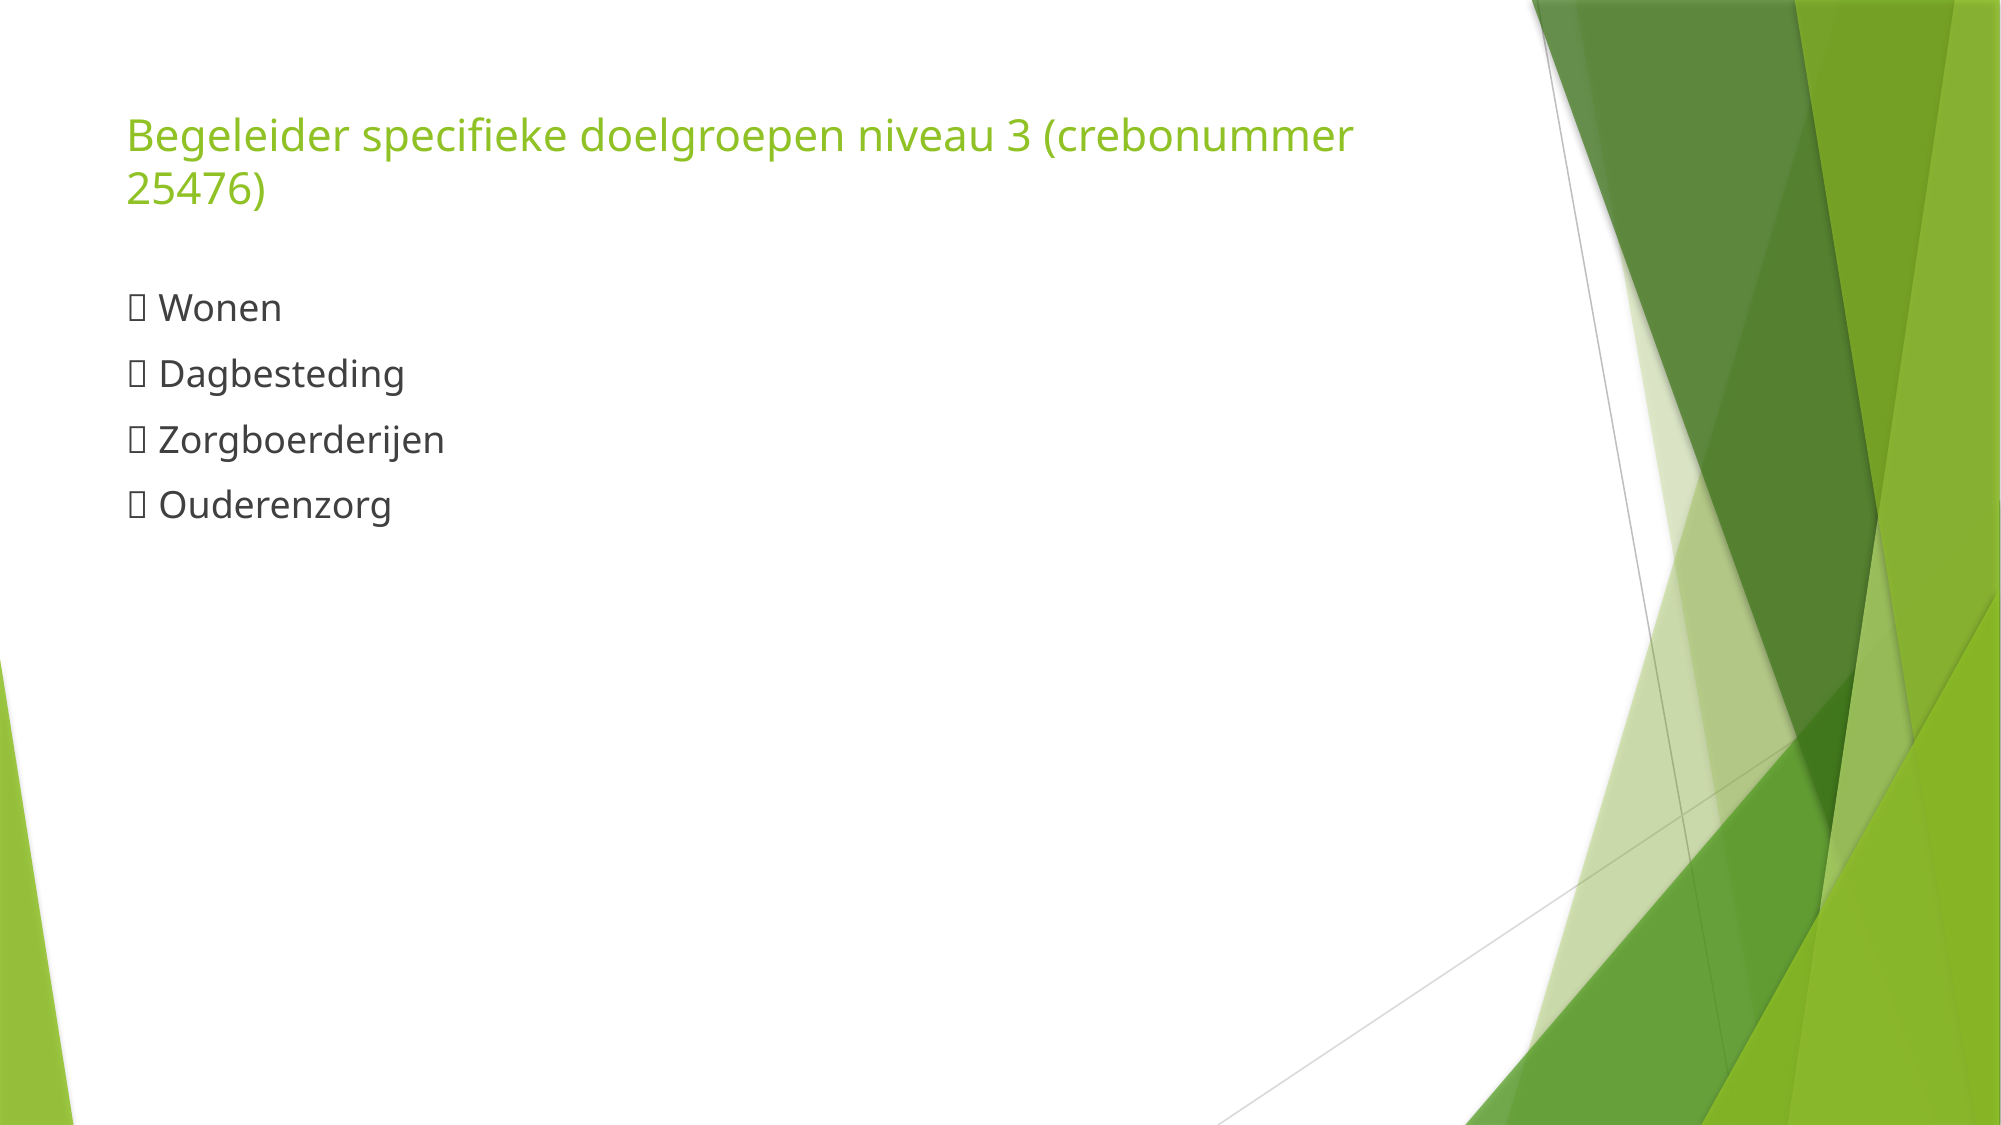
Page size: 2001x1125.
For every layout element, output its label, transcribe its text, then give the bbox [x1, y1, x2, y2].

list  Wonen  Dagbesteding  Zorgboerderijen  Ouderenzorg [111, 276, 1522, 913]
title Begeleider specifieke doelgroepen niveau 3 (crebonummer 25476) [111, 99, 1522, 276]
